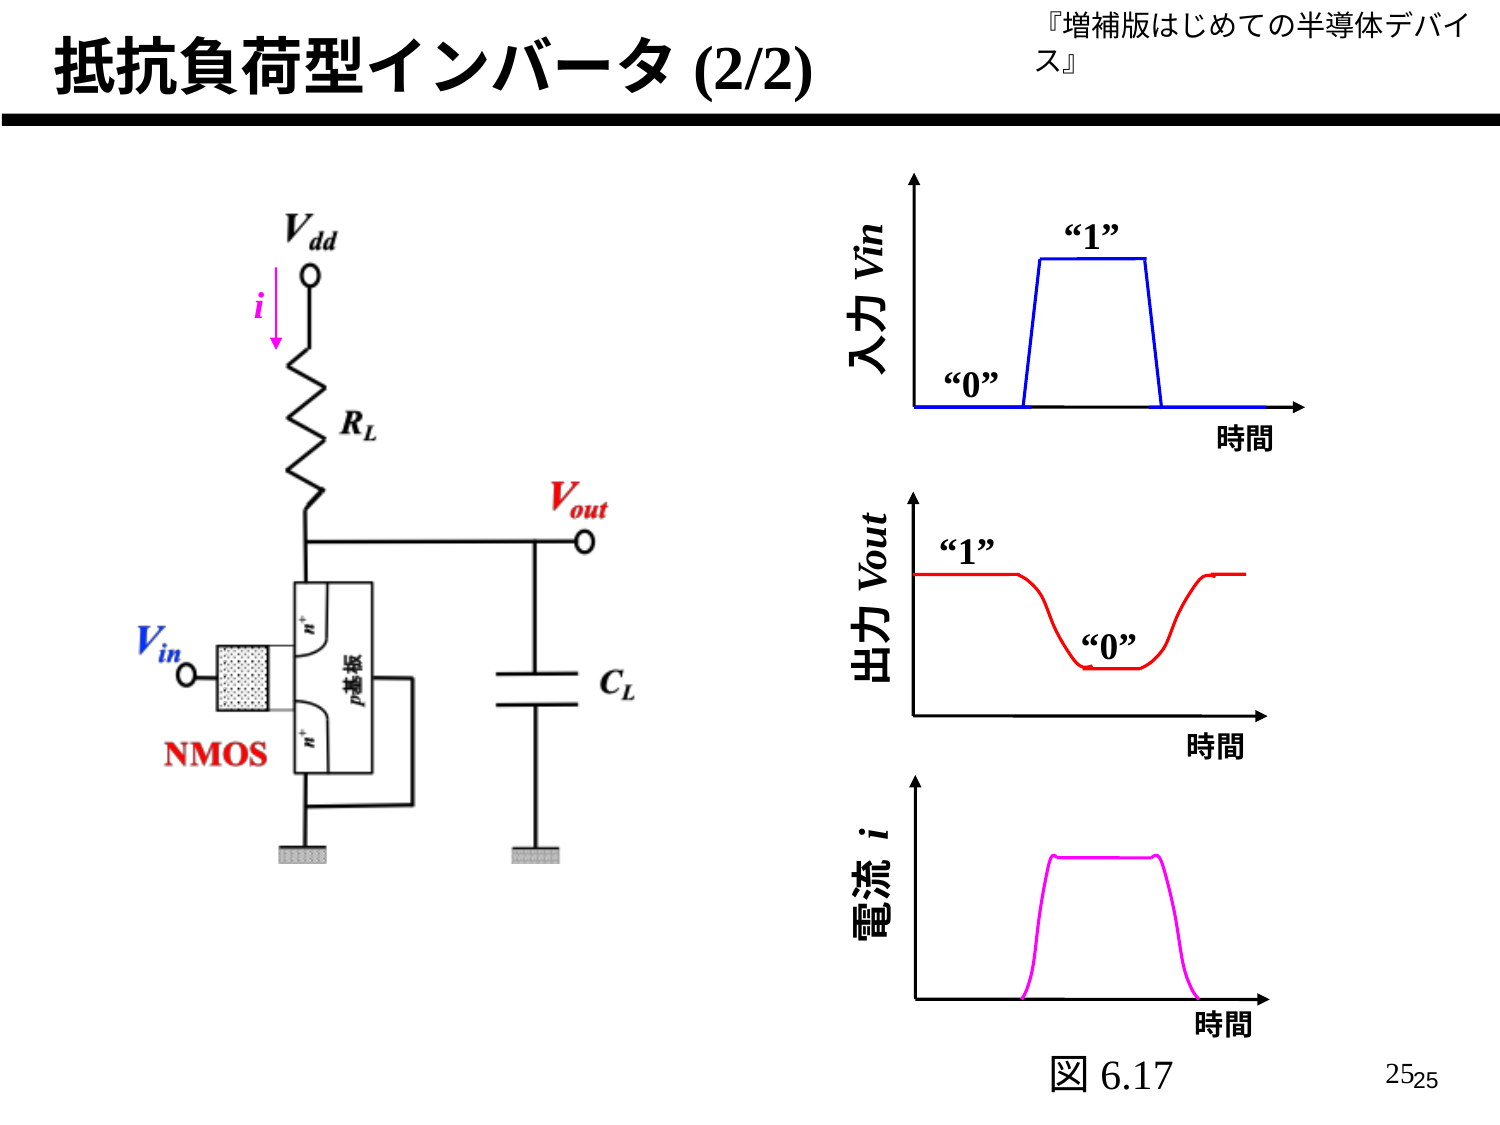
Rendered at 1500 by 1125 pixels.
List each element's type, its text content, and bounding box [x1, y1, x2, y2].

text_box [1267, 401, 1306, 414]
text_box “1” [1063, 212, 1120, 258]
text_box 時間 [1186, 728, 1246, 764]
text_box 図6.17 [1033, 1040, 1189, 1106]
text_box 出力Vout [844, 514, 895, 687]
text_box “1” [939, 527, 996, 573]
text_box [1199, 993, 1270, 1006]
text_box [909, 774, 922, 999]
text_box “0” [1080, 621, 1137, 667]
picture [108, 190, 660, 864]
text_box 25 [1398, 1058, 1500, 1101]
text_box [907, 172, 921, 406]
text_box [1021, 855, 1057, 1000]
text_box “0” [943, 360, 1000, 406]
text_box [907, 491, 920, 574]
text_box 入力Vin [840, 222, 891, 377]
text_box 電流 i [846, 828, 897, 944]
text_box [1139, 575, 1216, 669]
title 抵抗負荷型インバータ(2/2) [53, 0, 1500, 102]
text_box [1151, 855, 1199, 1000]
text_box 時間 [1194, 1005, 1254, 1041]
text_box [913, 709, 1268, 723]
text_box [1016, 574, 1080, 666]
text_box 時間 [1216, 420, 1276, 456]
